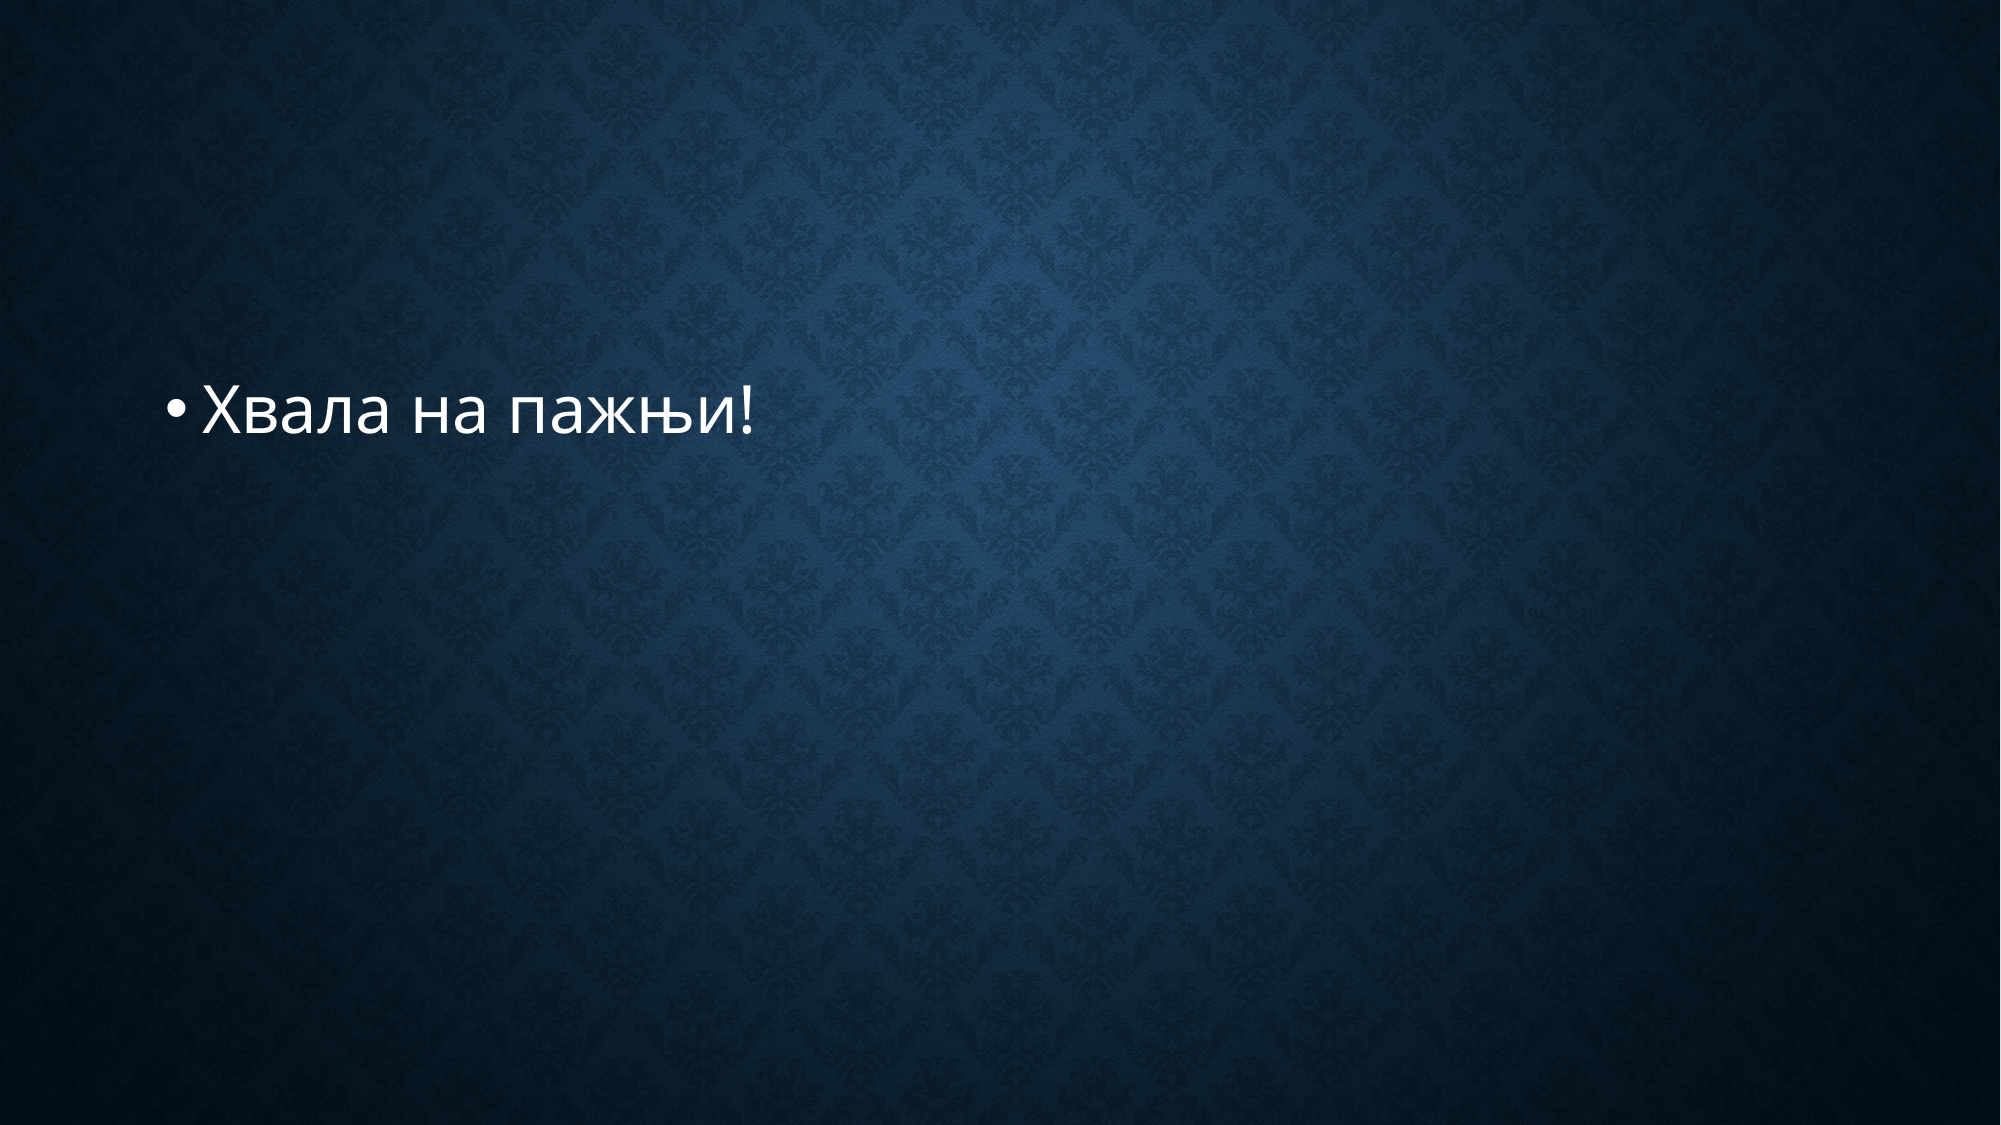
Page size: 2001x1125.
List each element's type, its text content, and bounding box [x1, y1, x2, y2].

list Хвала на пажњи! [149, 343, 1849, 950]
